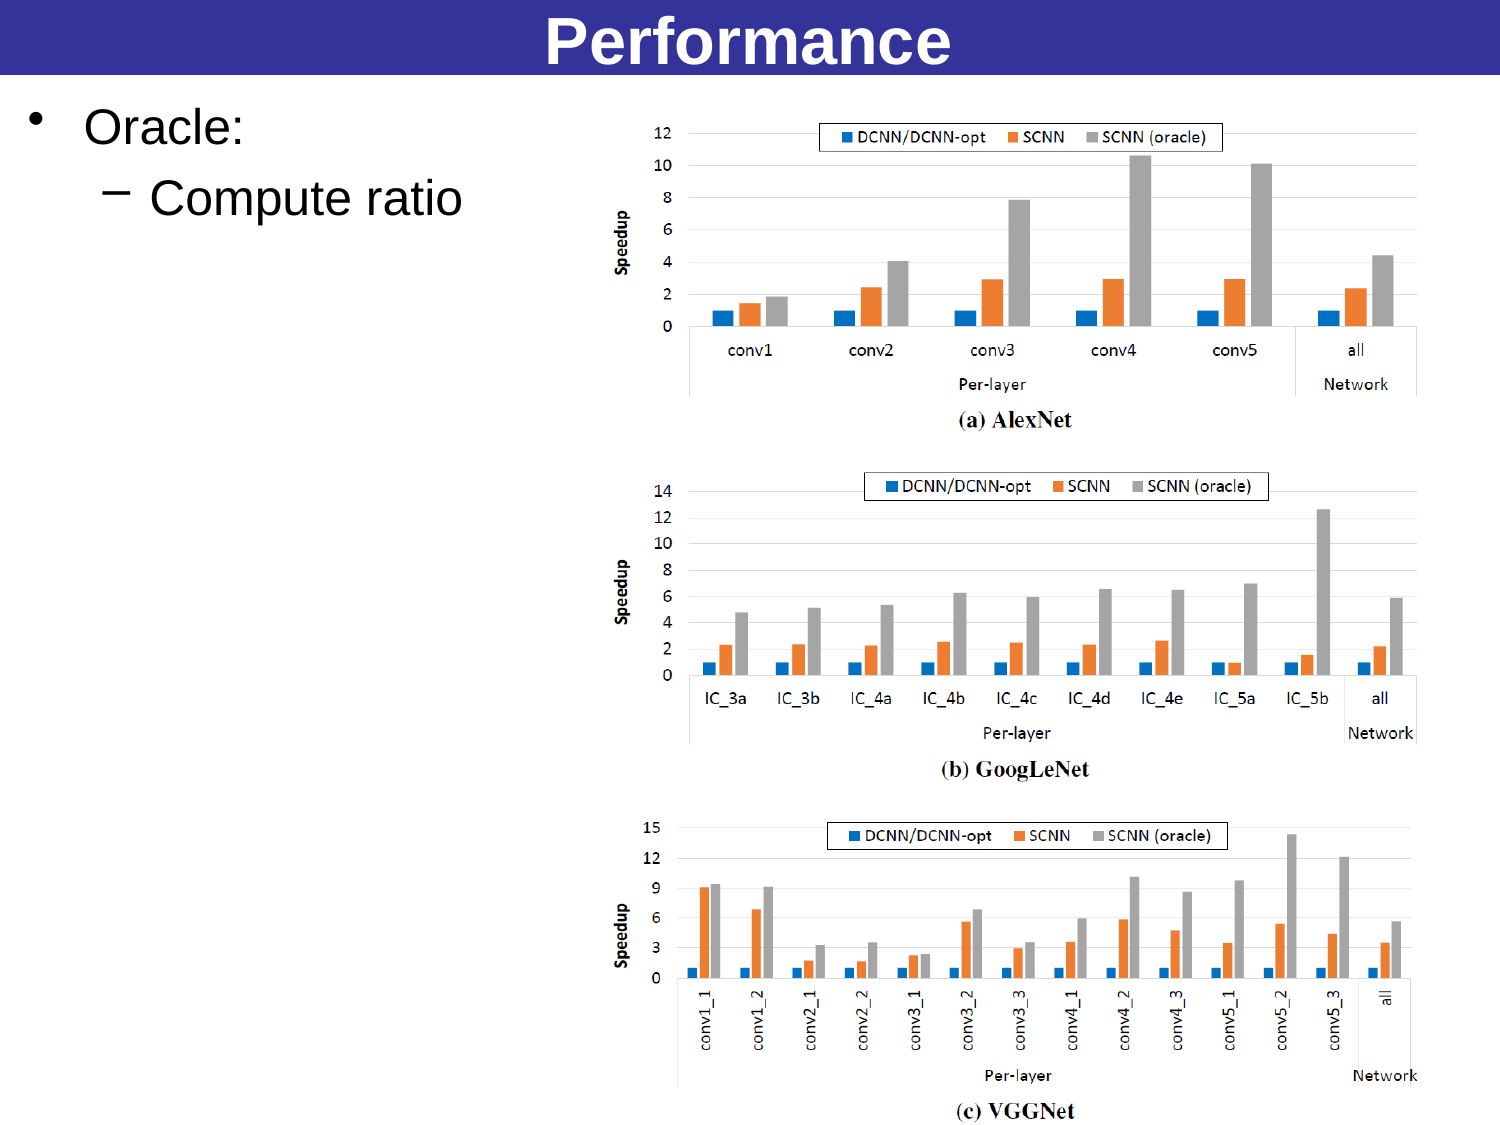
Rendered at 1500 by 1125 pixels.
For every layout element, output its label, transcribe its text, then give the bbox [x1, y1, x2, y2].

picture [549, 110, 1463, 1125]
title Performance [0, 0, 1500, 75]
list Oracle: Compute ratio [12, 87, 1488, 1088]
